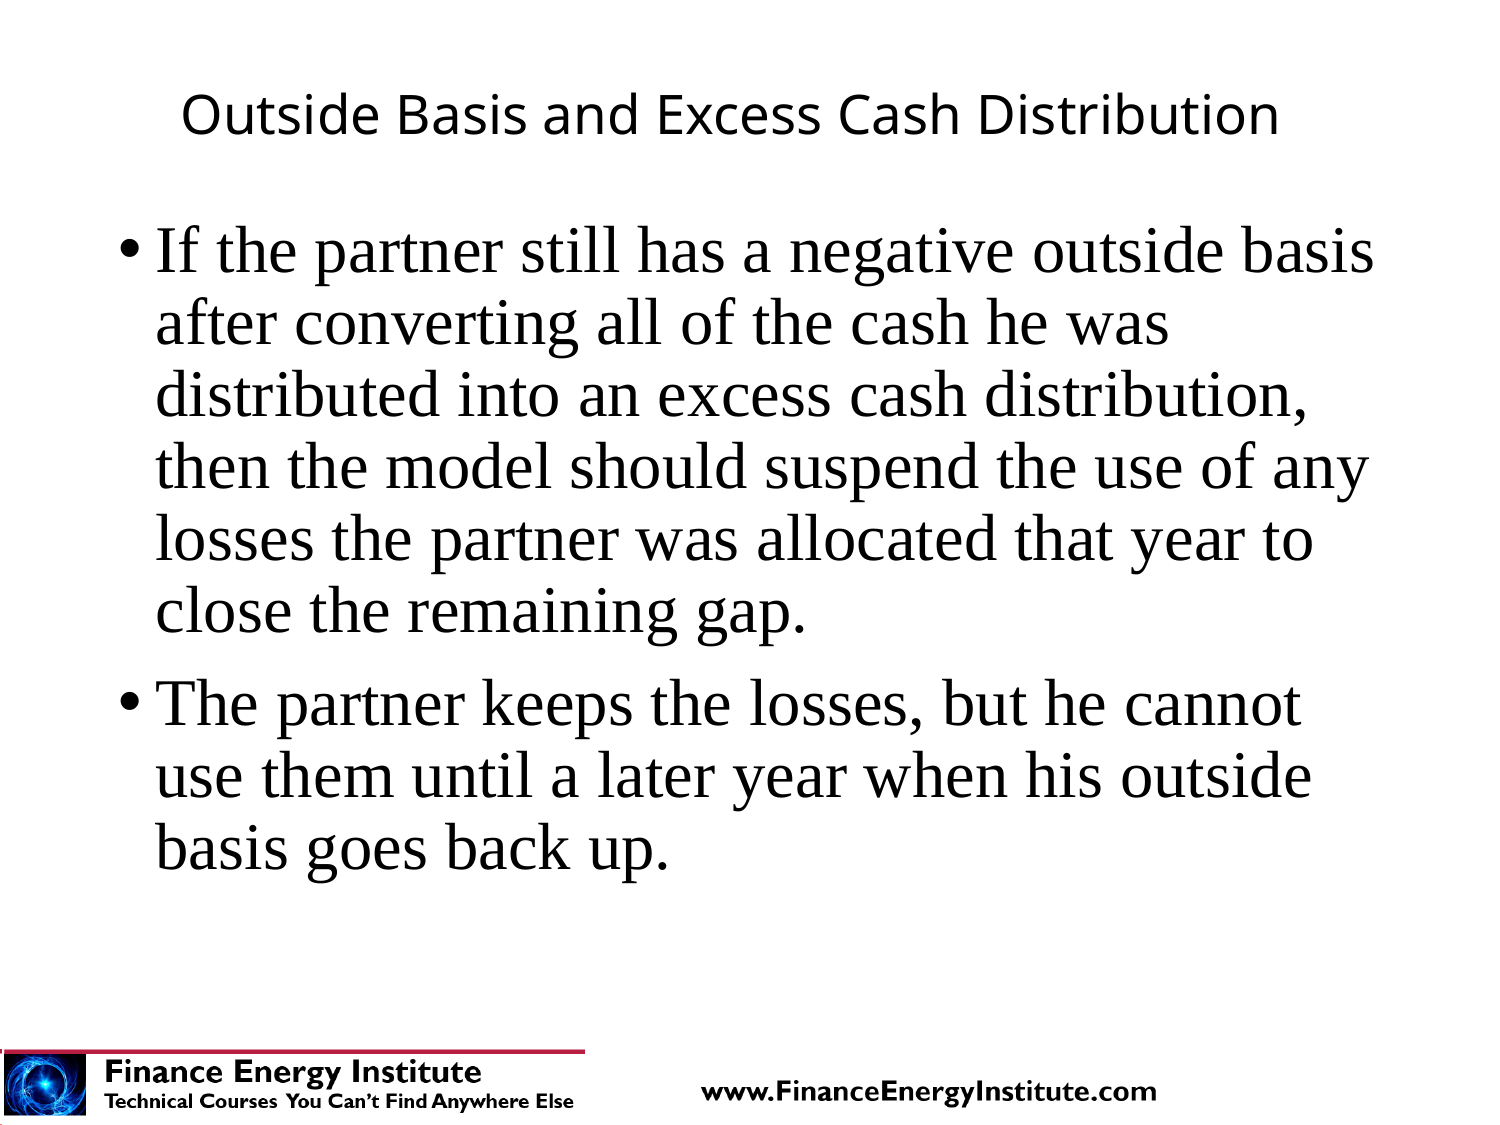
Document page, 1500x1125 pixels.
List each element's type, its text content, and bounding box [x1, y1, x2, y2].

picture [0, 1042, 585, 1125]
picture [696, 1074, 1166, 1112]
list If the partner still has a negative outside basis after converting all of the cash he was distributed into an excess cash distribution, then the model should suspend the use of any losses the partner was allocated that year to close the remaining gap. The partner keeps the losses, but he cannot use them until a later year when his outside basis goes back up. [103, 207, 1400, 1014]
title Outside Basis and Excess Cash Distribution [103, 59, 1361, 174]
